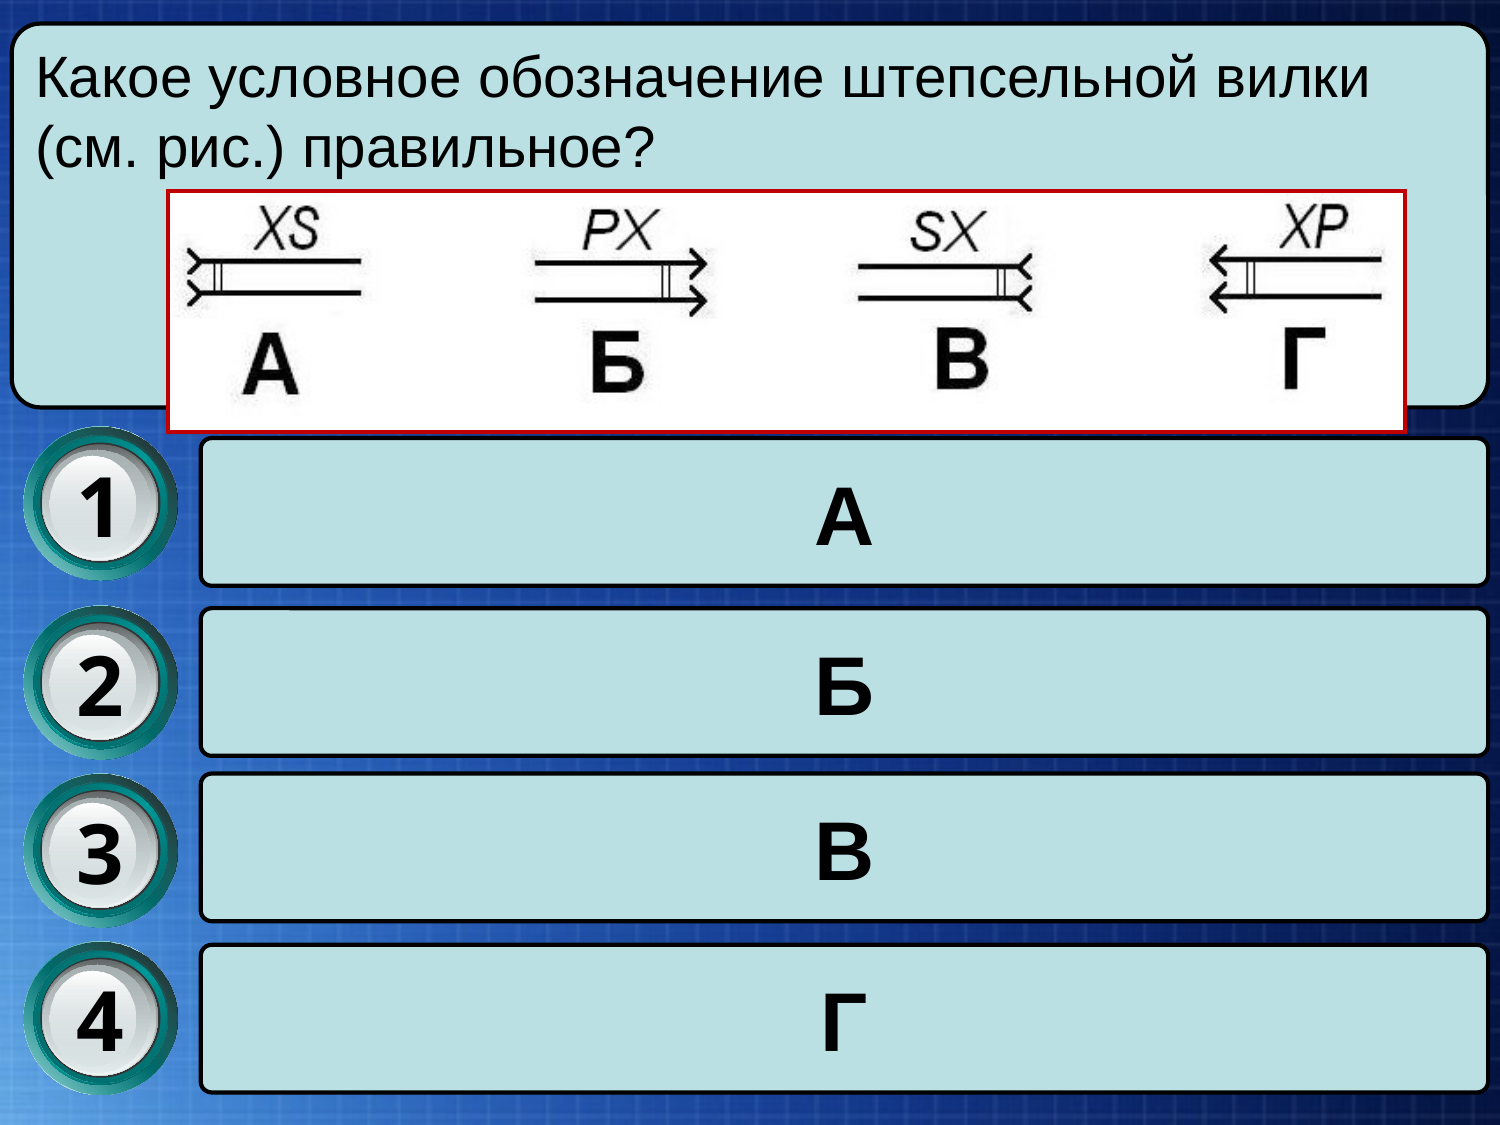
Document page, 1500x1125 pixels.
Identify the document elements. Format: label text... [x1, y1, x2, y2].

text_box Г [198, 942, 1491, 1095]
picture [0, 0, 1500, 1125]
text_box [23, 773, 178, 928]
text_box В [198, 771, 1491, 924]
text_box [23, 605, 178, 760]
text_box А [198, 436, 1491, 588]
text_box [23, 426, 178, 581]
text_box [23, 941, 178, 1096]
text_box Какое условное обозначение штепсельной вилки (см. рис.) правильное? [9, 21, 1491, 410]
text_box Б [198, 606, 1491, 758]
